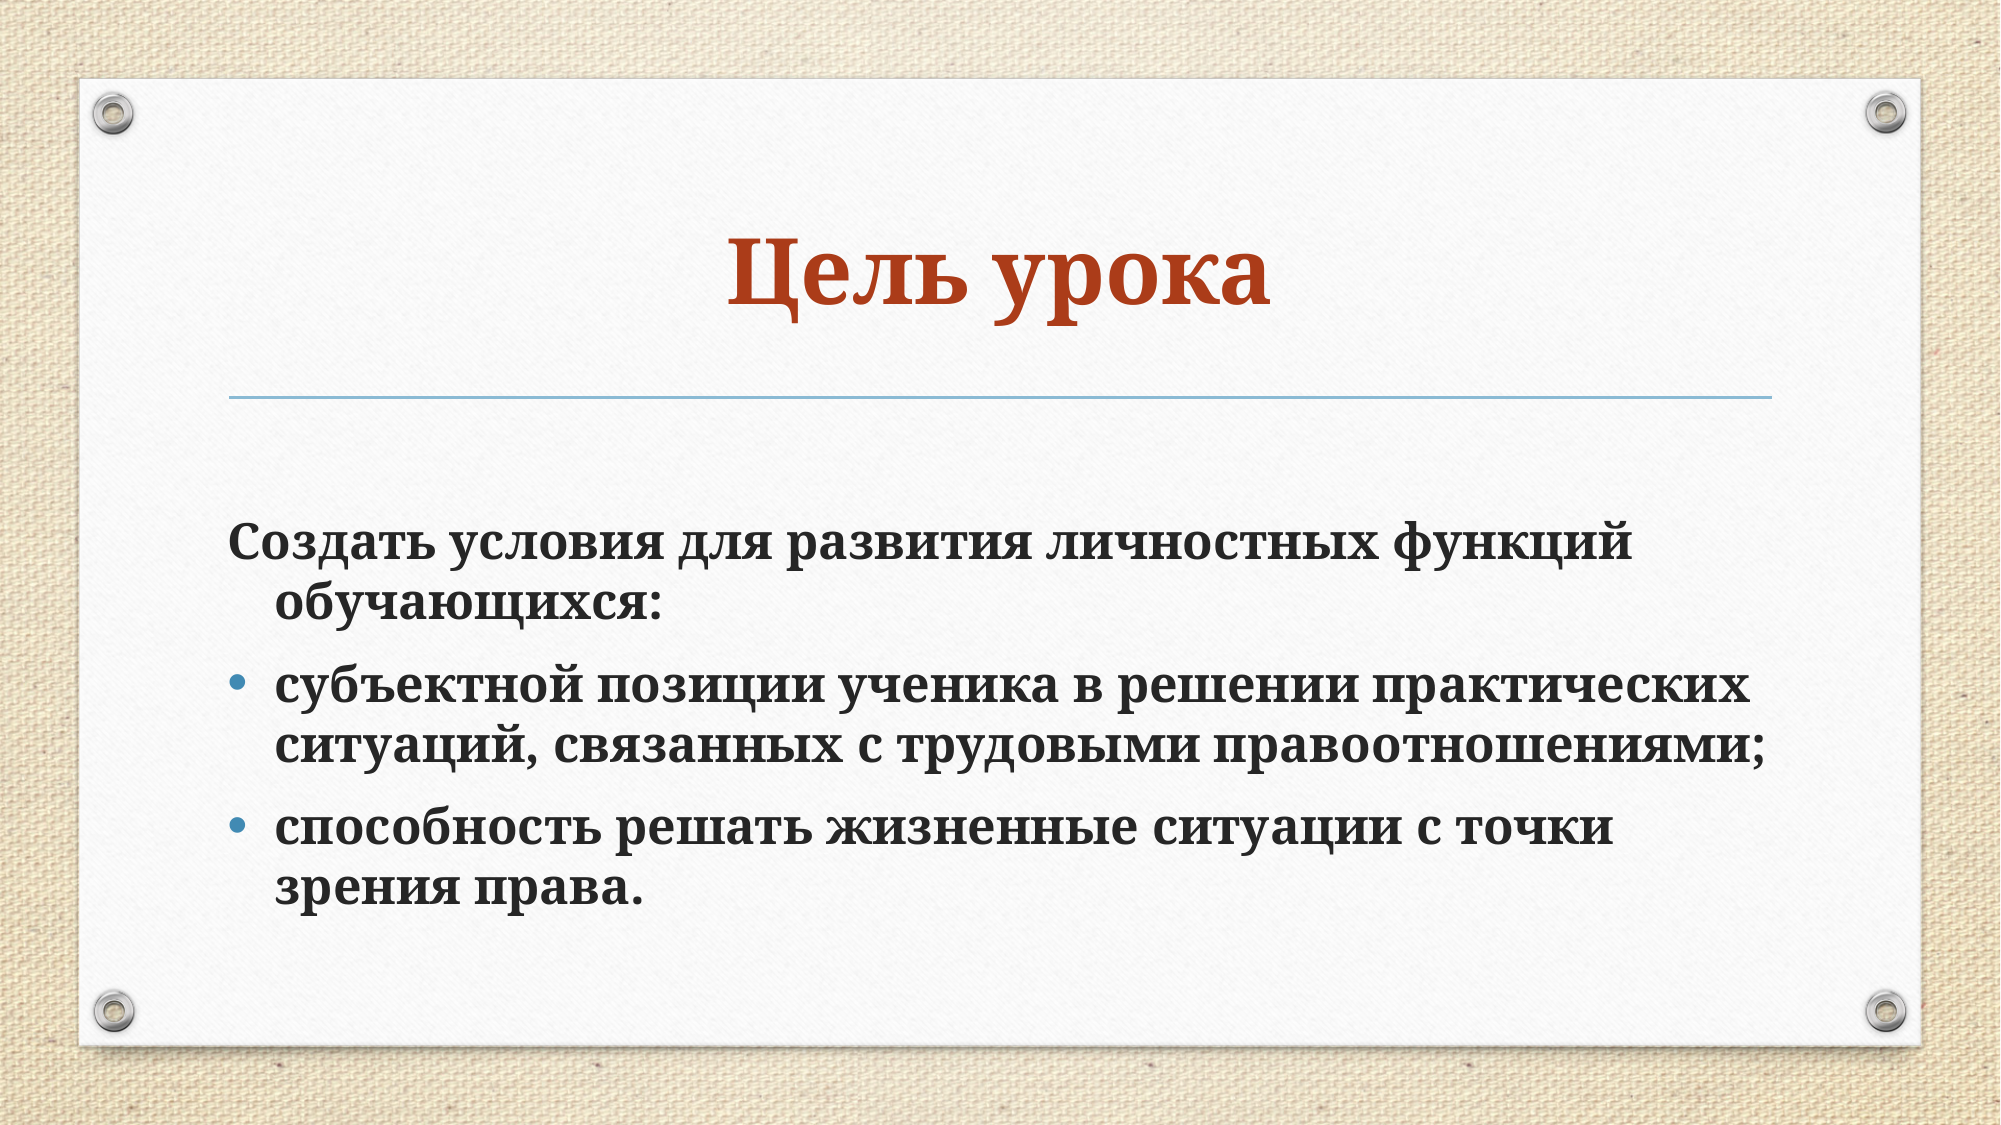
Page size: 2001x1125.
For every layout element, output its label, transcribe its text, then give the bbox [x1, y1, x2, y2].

list Создать условия для развития личностных функций обучающихся: субъектной позиции ученика в решении практических ситуаций, связанных с трудовыми правоотношениями; способность решать жизненные ситуации с точки зрения права. [212, 419, 1788, 964]
title Цель урока [212, 161, 1788, 375]
picture [0, 0, 2001, 1125]
